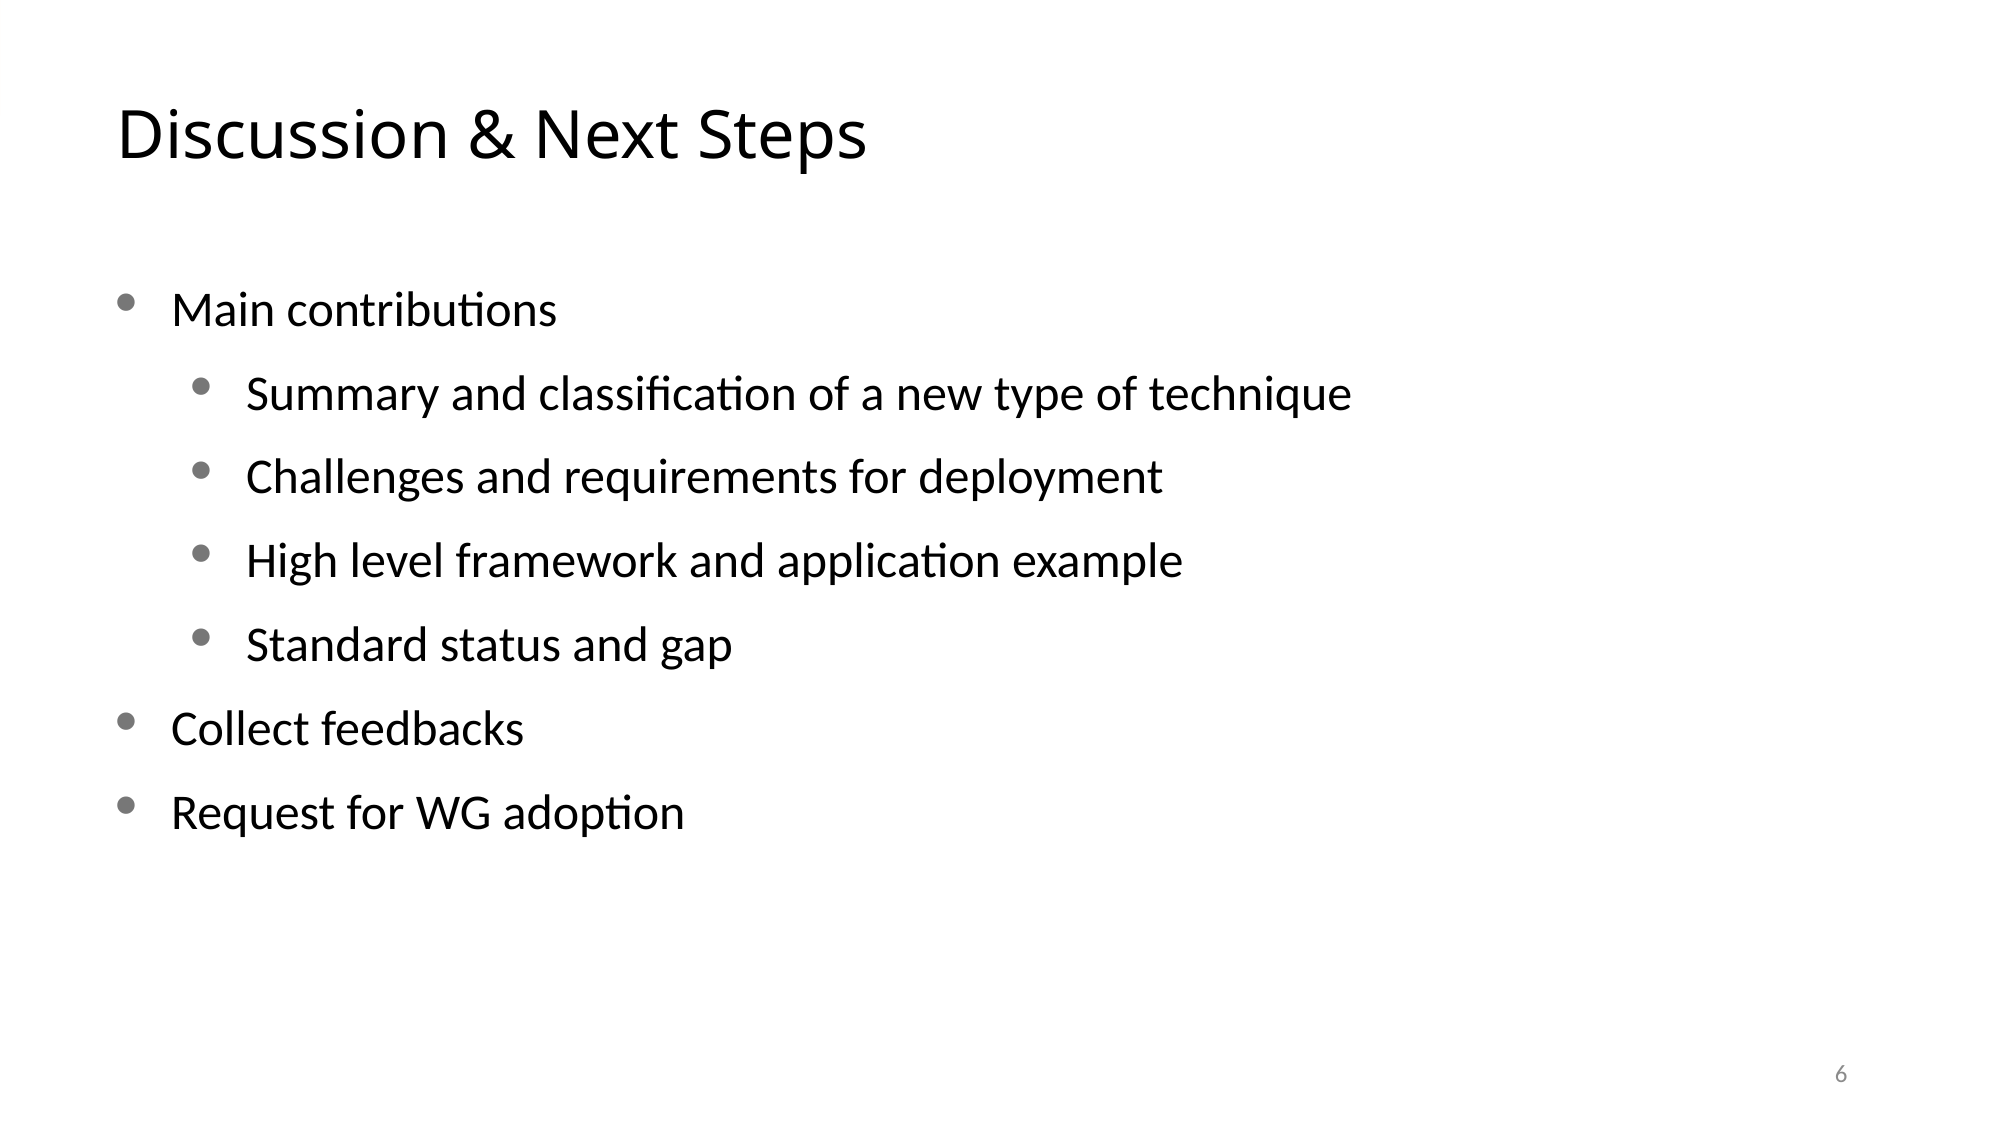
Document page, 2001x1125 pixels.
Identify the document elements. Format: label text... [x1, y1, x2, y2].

slide_number 6 [1412, 1042, 1863, 1103]
text_box Main contributions Summary and classification of a new type of technique Challenges and requirements for deployment High level framework and application example Standard status and gap Collect feedbacks Request for WG adoption [101, 245, 1796, 1041]
title Discussion & Next Steps [101, 70, 1983, 205]
